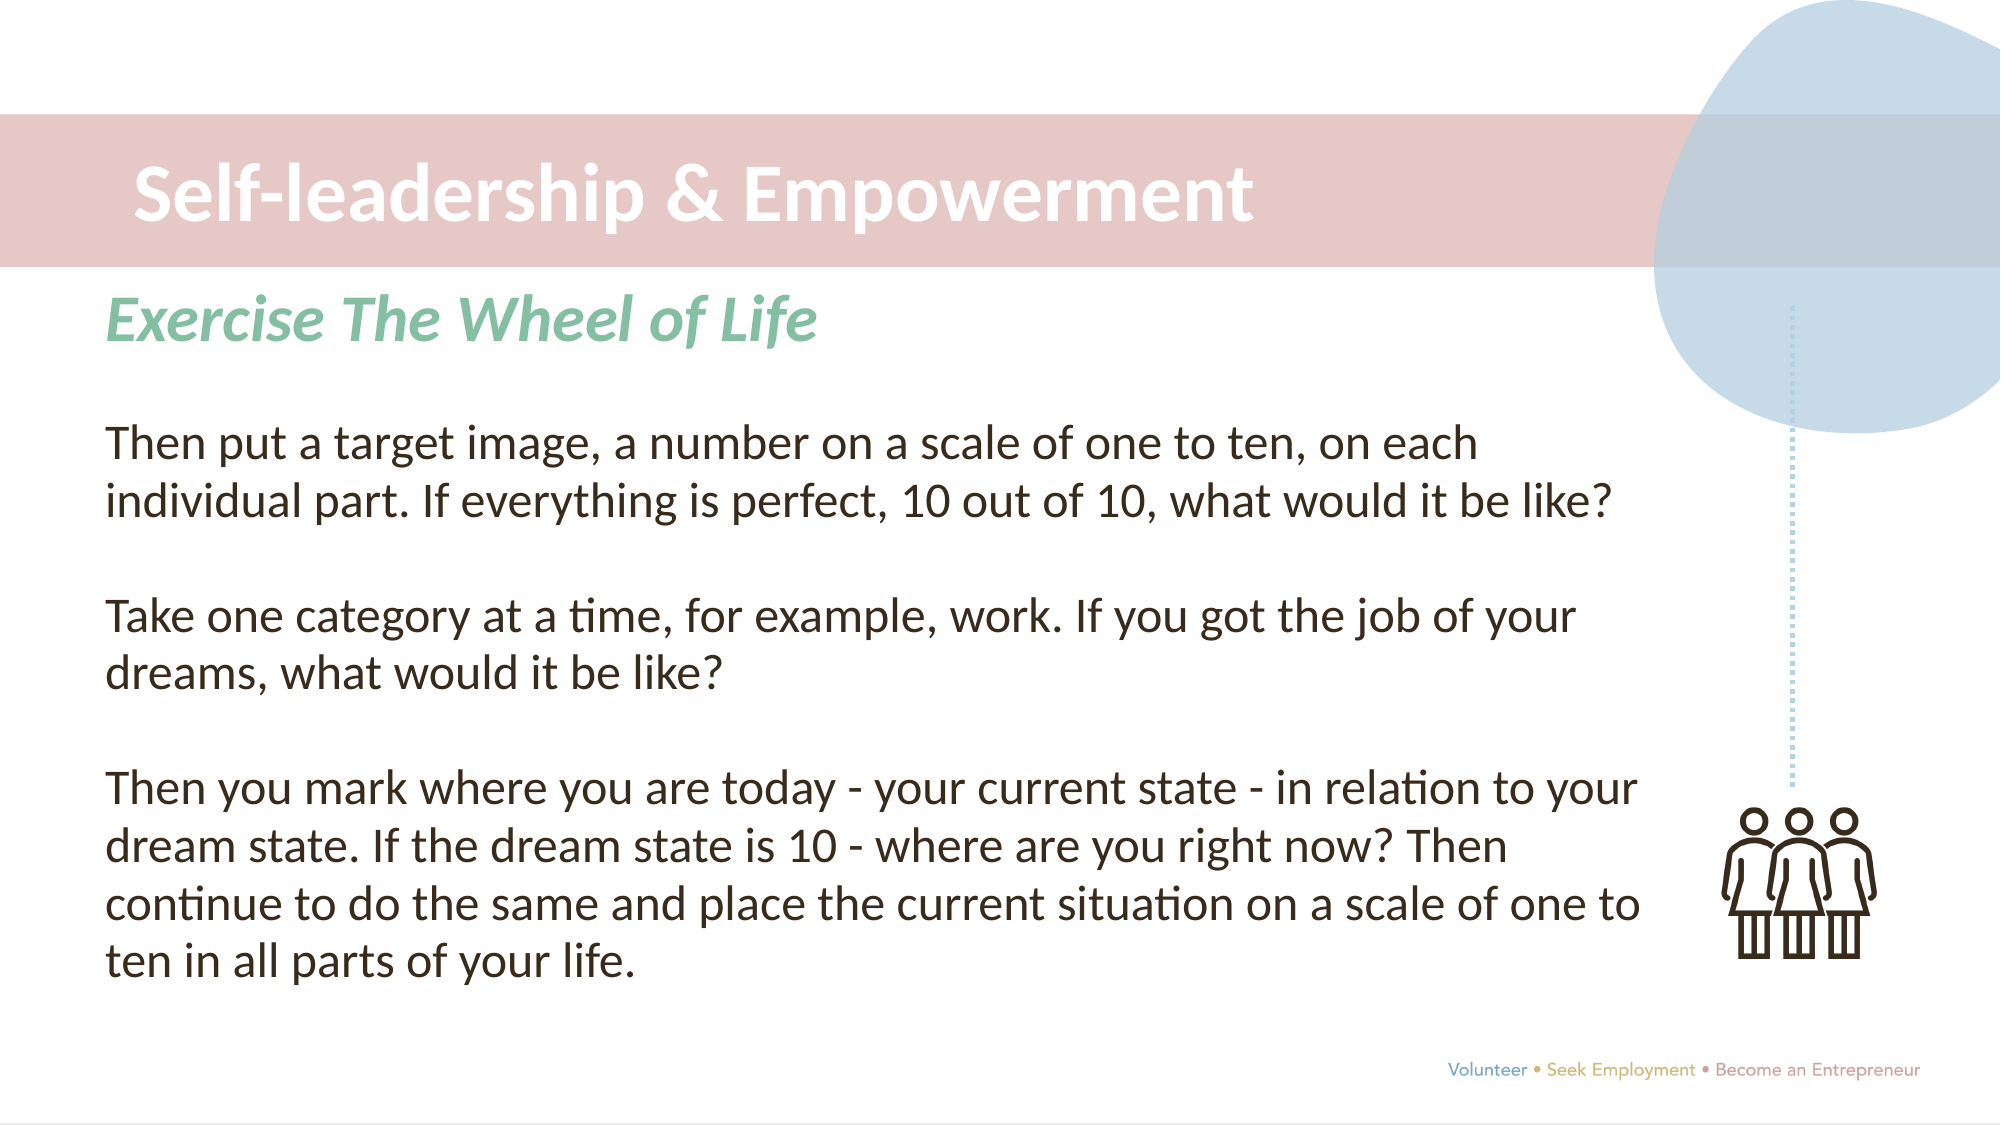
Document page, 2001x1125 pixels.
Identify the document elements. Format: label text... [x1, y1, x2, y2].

text_box [0, 113, 1699, 268]
picture [1709, 793, 1889, 973]
text_box Exercise The Wheel of Life Then put a target image, a number on a scale of one to ten, on each individual part. If everything is perfect, 10 out of 10, what would it be like? Take one category at a time, for example, work. If you got the job of your dreams, what would it be like? Then you mark where you are today - your current state - in relation to your dream state. If the dream state is 10 - where are you right now? Then continue to do the same and place the current situation on a scale of one to ten in all parts of your life. [90, 289, 1688, 914]
text_box Self-leadership & Empowerment [99, 147, 1312, 289]
picture [1418, 1046, 1971, 1103]
text_box [1653, 0, 2000, 434]
